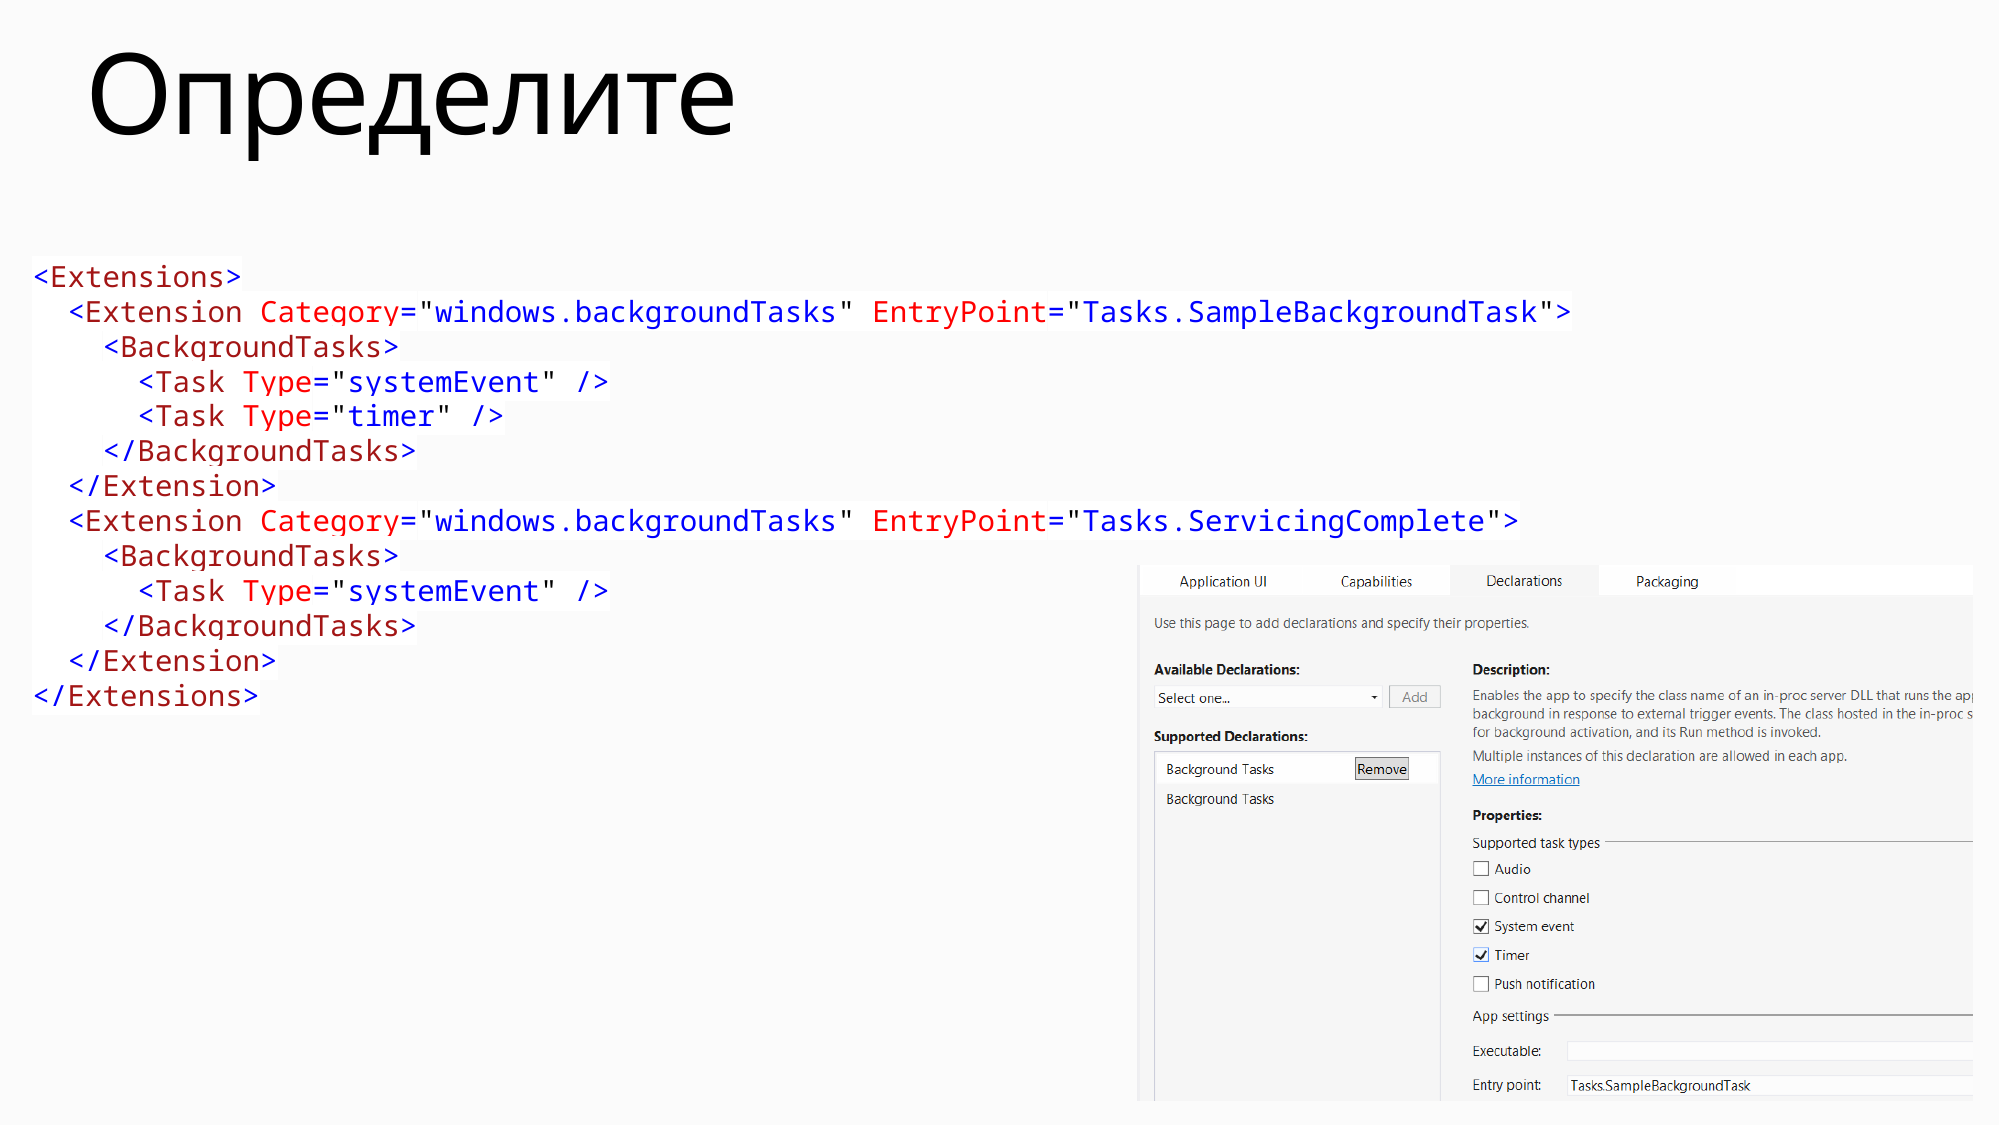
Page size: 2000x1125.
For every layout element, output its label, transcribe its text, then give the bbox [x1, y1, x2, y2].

text_box <Extensions> <Extension Category="windows.backgroundTasks" EntryPoint="Tasks.SampleBackgroundTask"> <BackgroundTasks> <Task Type="systemEvent" /> <Task Type="timer" /> </BackgroundTasks> </Extension> <Extension Category="windows.backgroundTasks" EntryPoint="Tasks.ServicingComplete"> <BackgroundTasks> <Task Type="systemEvent" /> </BackgroundTasks> </Extension> </Extensions> [32, 257, 1573, 713]
title Определите [85, 37, 1914, 161]
picture [1137, 564, 1974, 1101]
